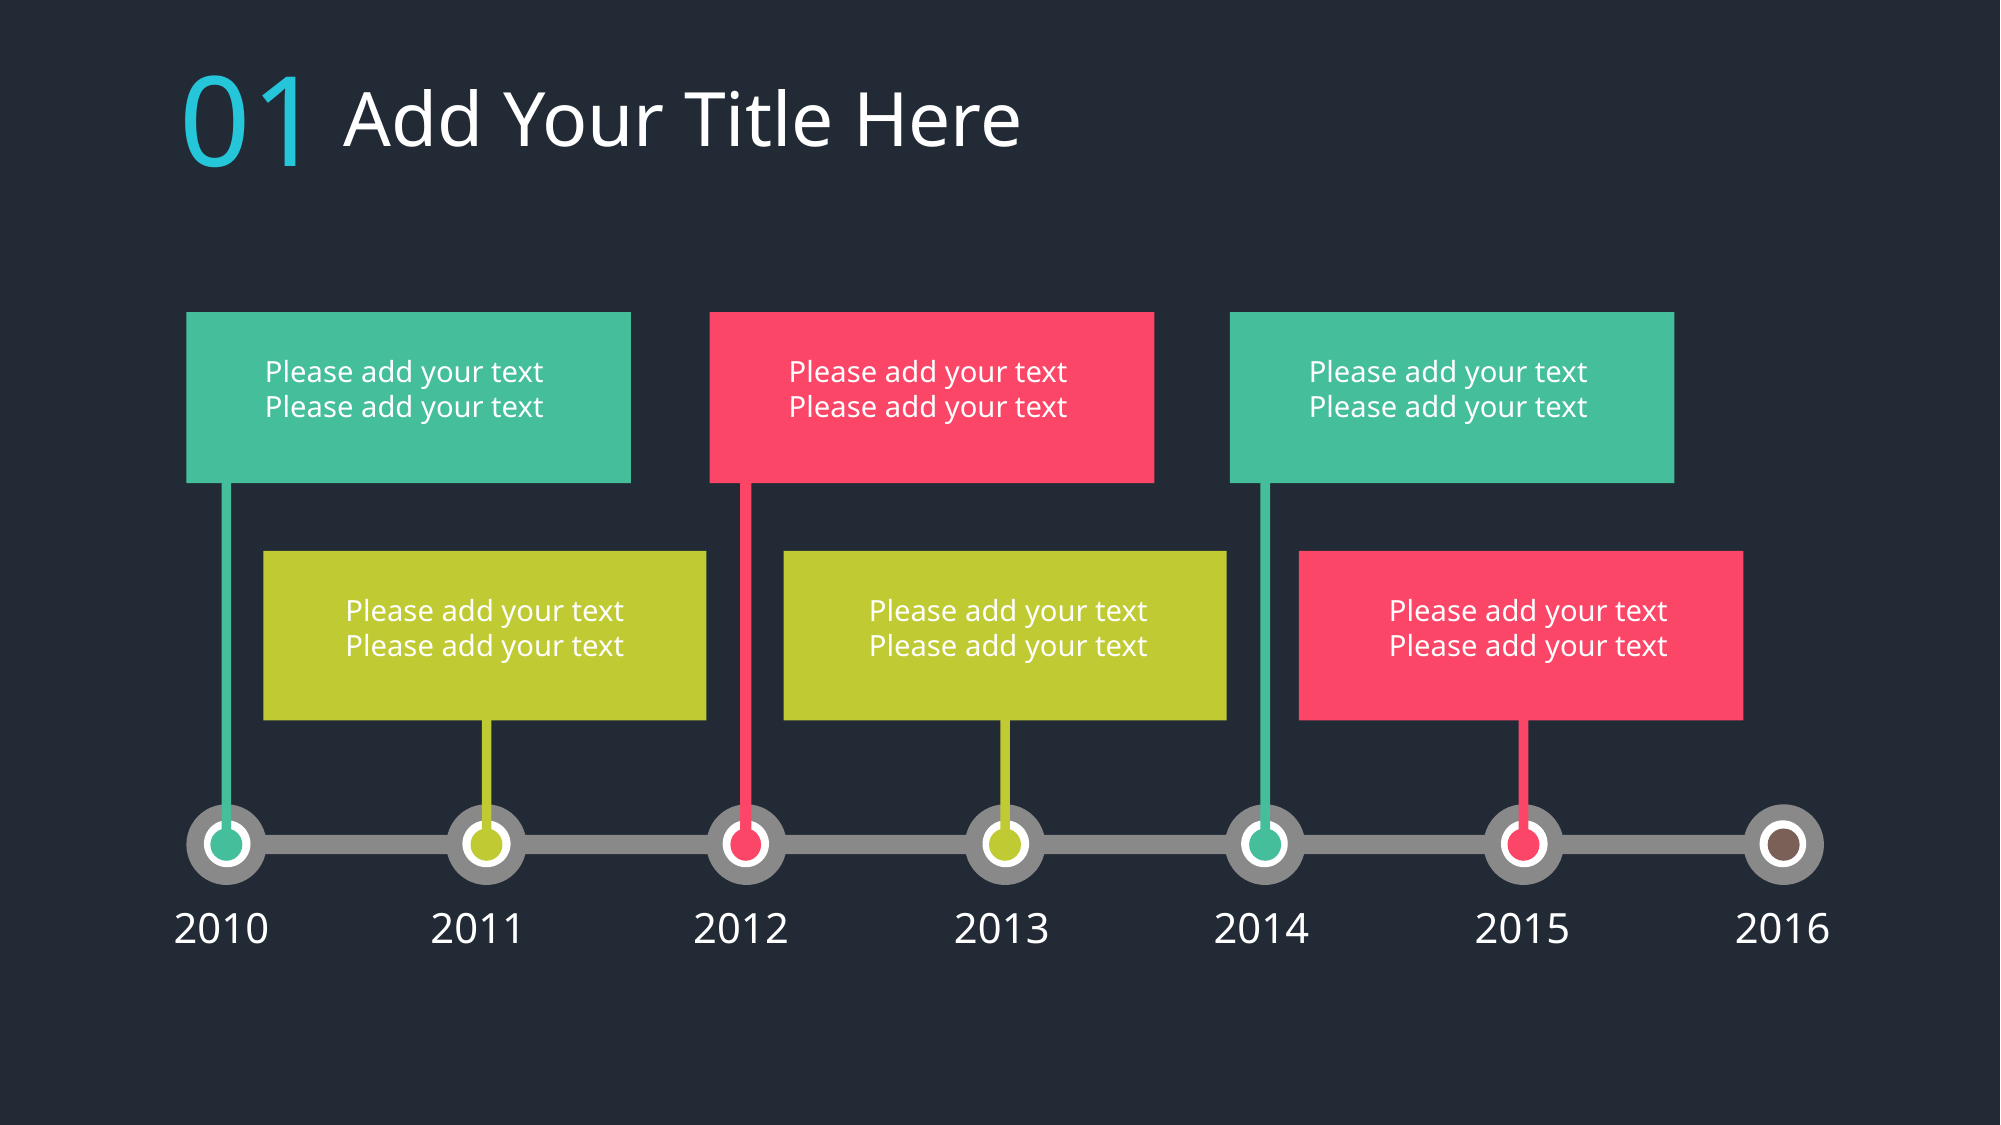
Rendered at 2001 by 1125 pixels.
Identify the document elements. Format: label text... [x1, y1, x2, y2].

text_box Add Your Title Here [328, 63, 1175, 169]
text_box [165, 311, 1840, 961]
text_box 01 [165, 33, 385, 199]
